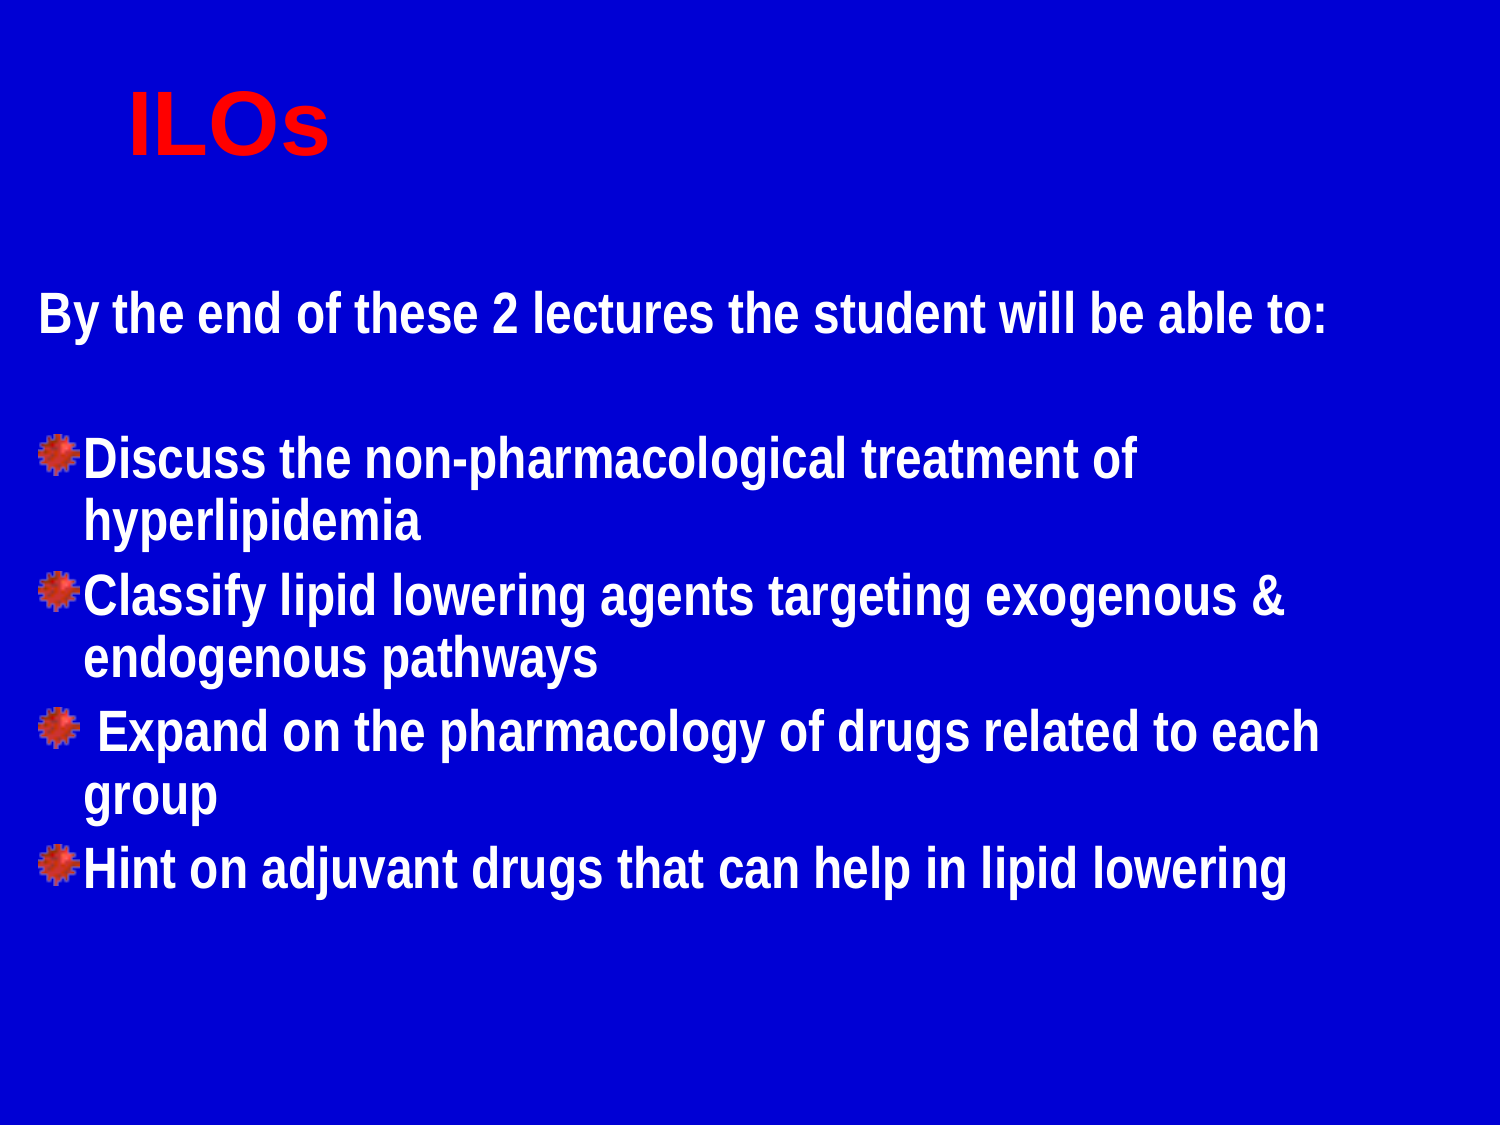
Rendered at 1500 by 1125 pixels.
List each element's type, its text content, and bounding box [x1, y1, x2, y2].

picture [38, 571, 80, 612]
list By the end of these 2 lectures the student will be able to: Discuss the non-pharmacological treatment of hyperlipidemia Classify lipid lowering agents targeting exogenous & endogenous pathways Expand on the pharmacology of drugs related to each group Hint on adjuvant drugs that can help in lipid lowering [12, 274, 1476, 951]
title ILOs [112, 24, 1388, 213]
picture [38, 707, 80, 749]
picture [38, 844, 80, 886]
picture [38, 434, 80, 476]
